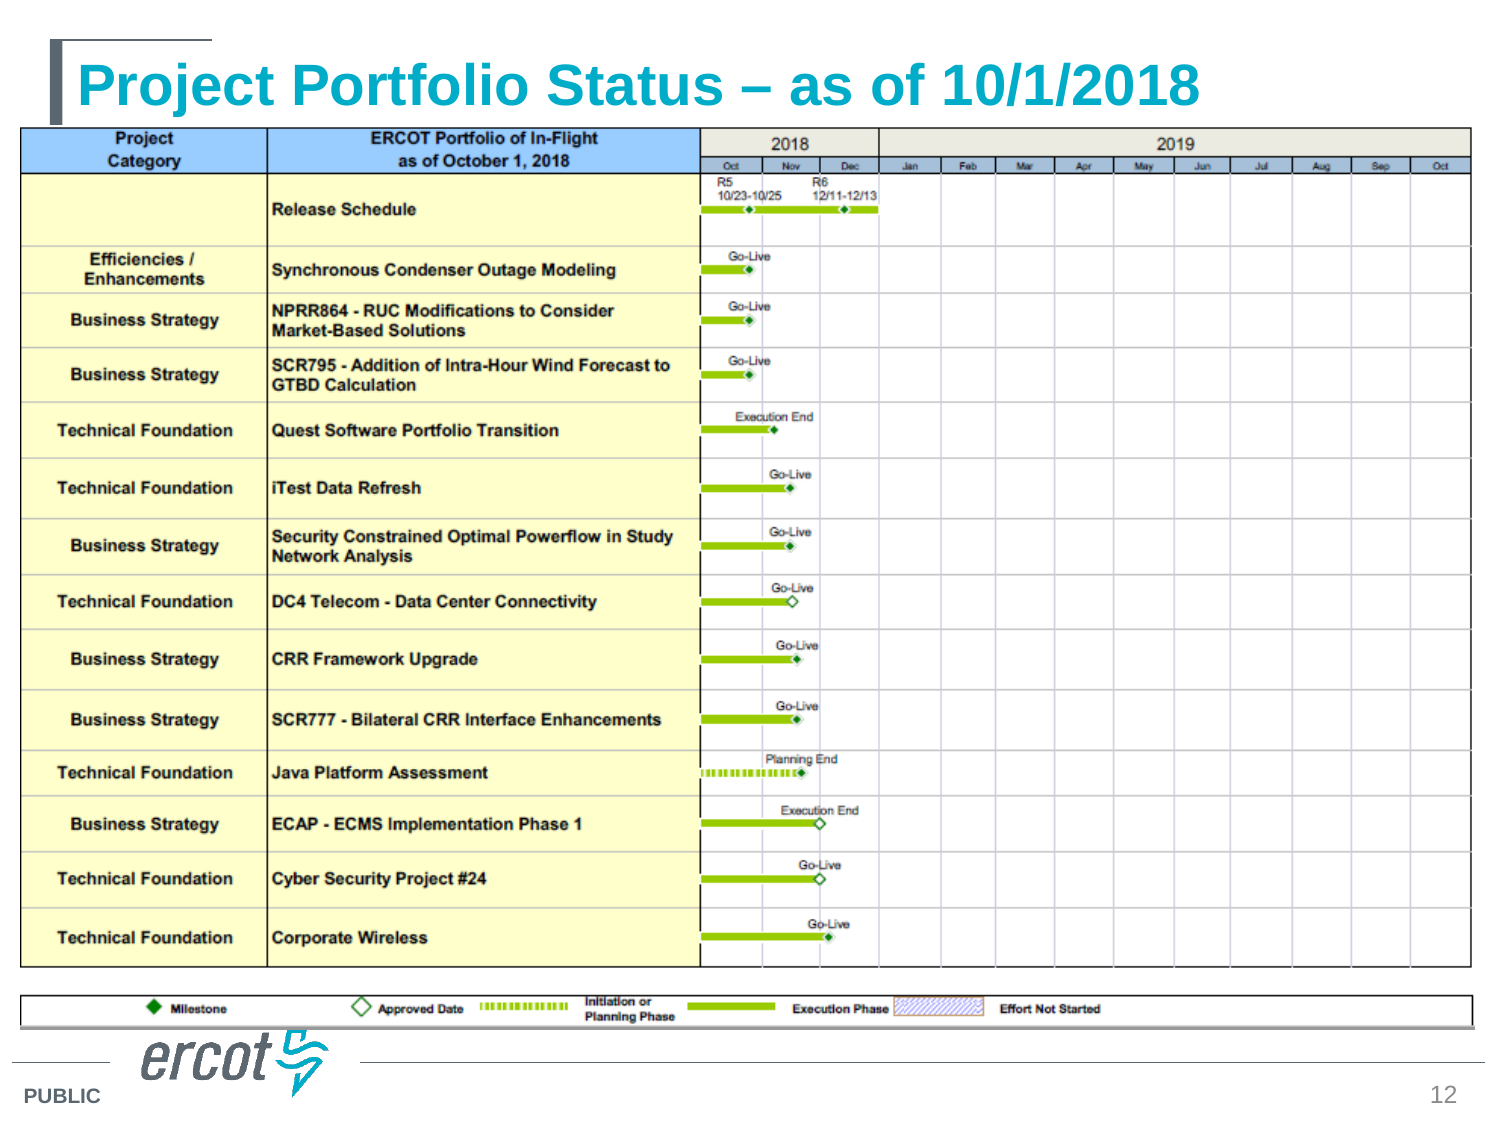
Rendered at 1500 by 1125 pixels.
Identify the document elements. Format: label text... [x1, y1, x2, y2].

title Project Portfolio Status – as of 10/1/2018 [62, 39, 1263, 124]
picture [20, 126, 1476, 1100]
slide_number 12 [1412, 1076, 1475, 1112]
